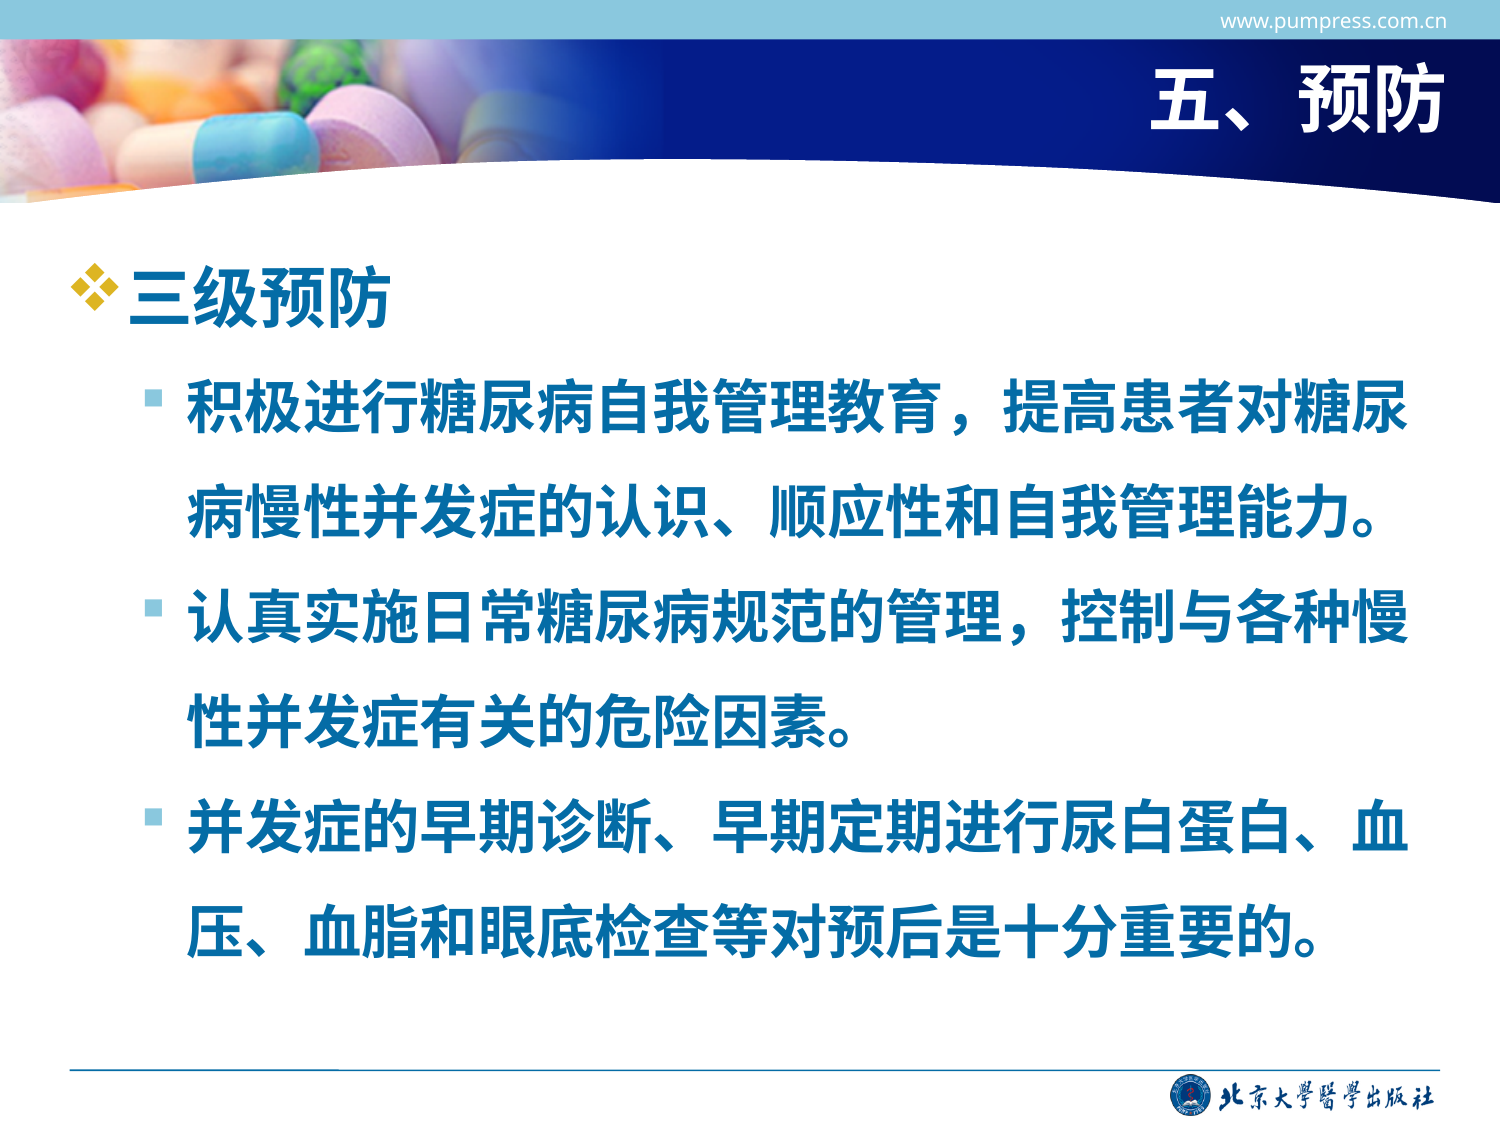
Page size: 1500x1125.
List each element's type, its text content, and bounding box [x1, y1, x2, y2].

title 五、预防 [137, 49, 1463, 143]
list 三级预防 积极进行糖尿病自我管理教育，提高患者对糖尿病慢性并发症的认识、顺应性和自我管理能力。 认真实施日常糖尿病规范的管理，控制与各种慢性并发症有关的危险因素。 并发症的早期诊断、早期定期进行尿白蛋白、血压、血脂和眼底检查等对预后是十分重要的。 [49, 207, 1460, 1026]
picture [0, 40, 1500, 203]
slide_number www.pumpress.com.cn [1024, 0, 1463, 38]
picture [1170, 1074, 1436, 1118]
